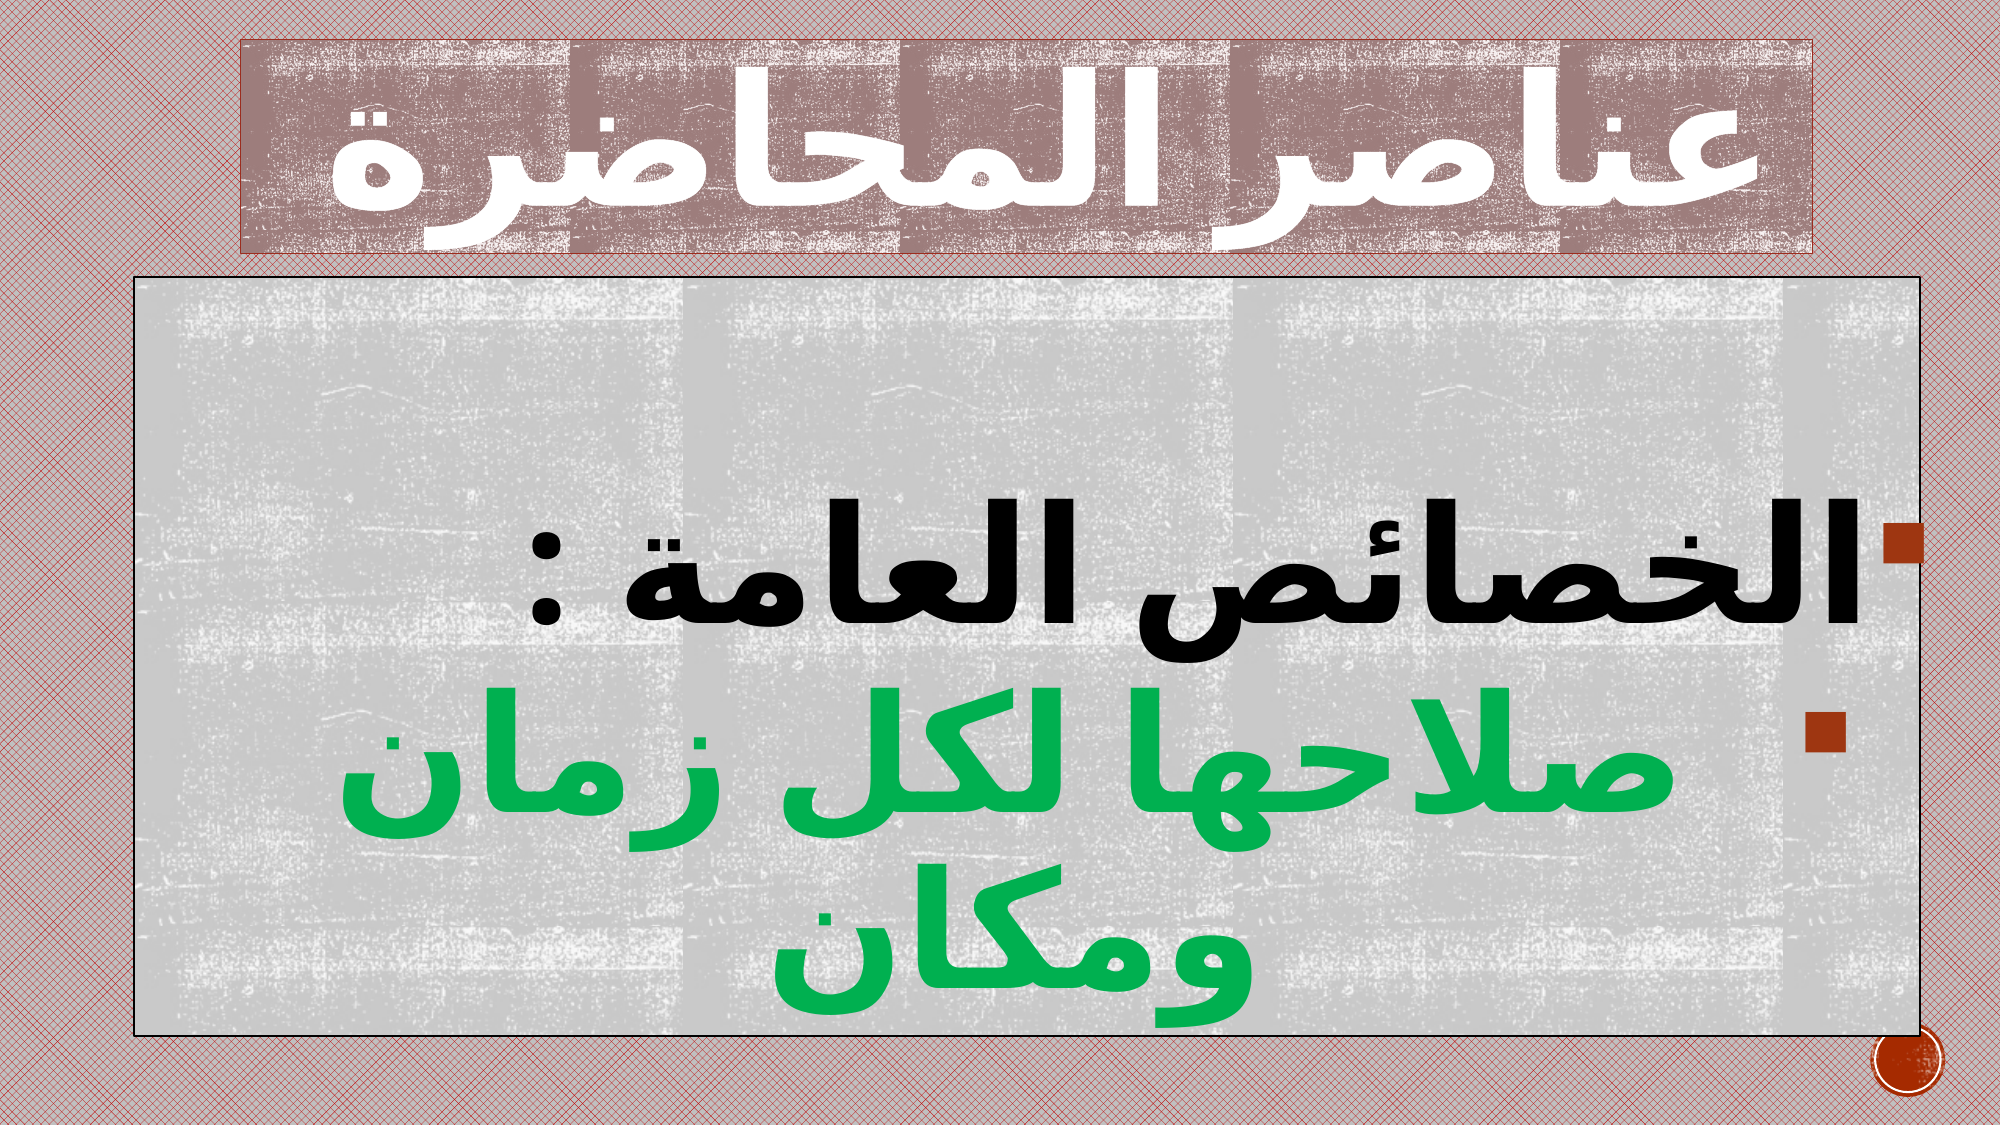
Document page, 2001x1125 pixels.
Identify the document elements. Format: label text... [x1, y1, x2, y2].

list الخصائص العامة : صلاحها لكل زمان ومكان [133, 276, 1921, 1037]
title عناصر المحاضرة [240, 39, 1813, 254]
